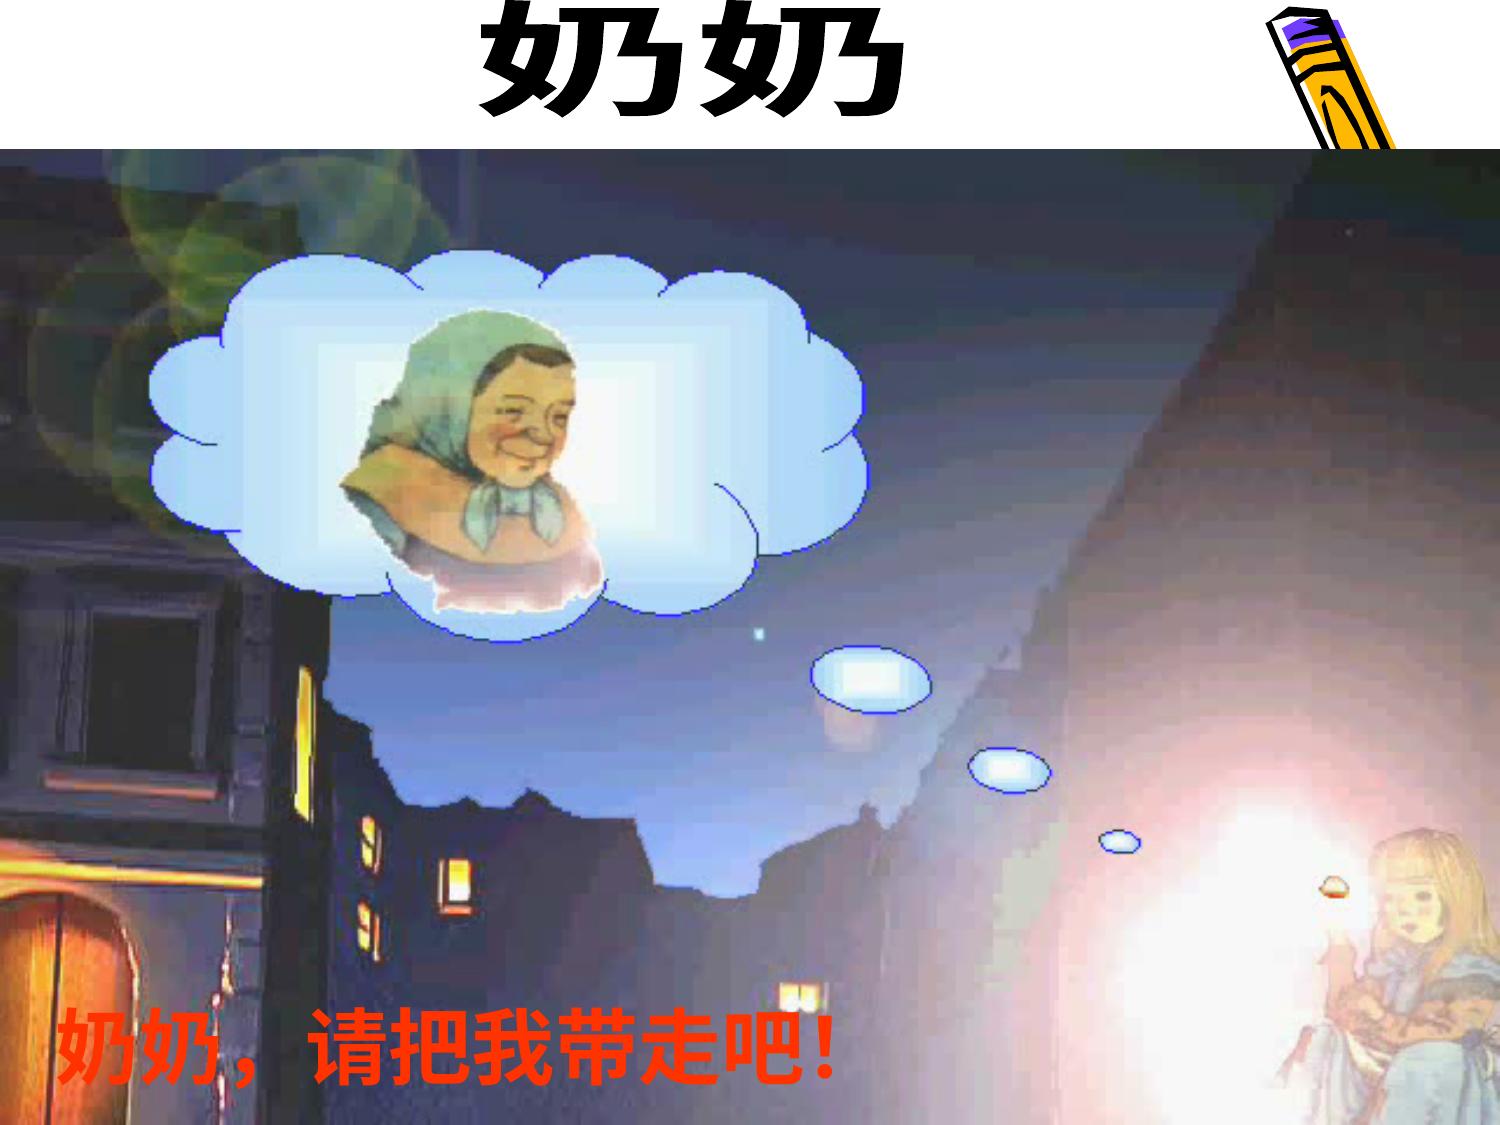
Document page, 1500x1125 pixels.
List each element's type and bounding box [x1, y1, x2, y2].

text_box [0, 148, 1500, 1125]
